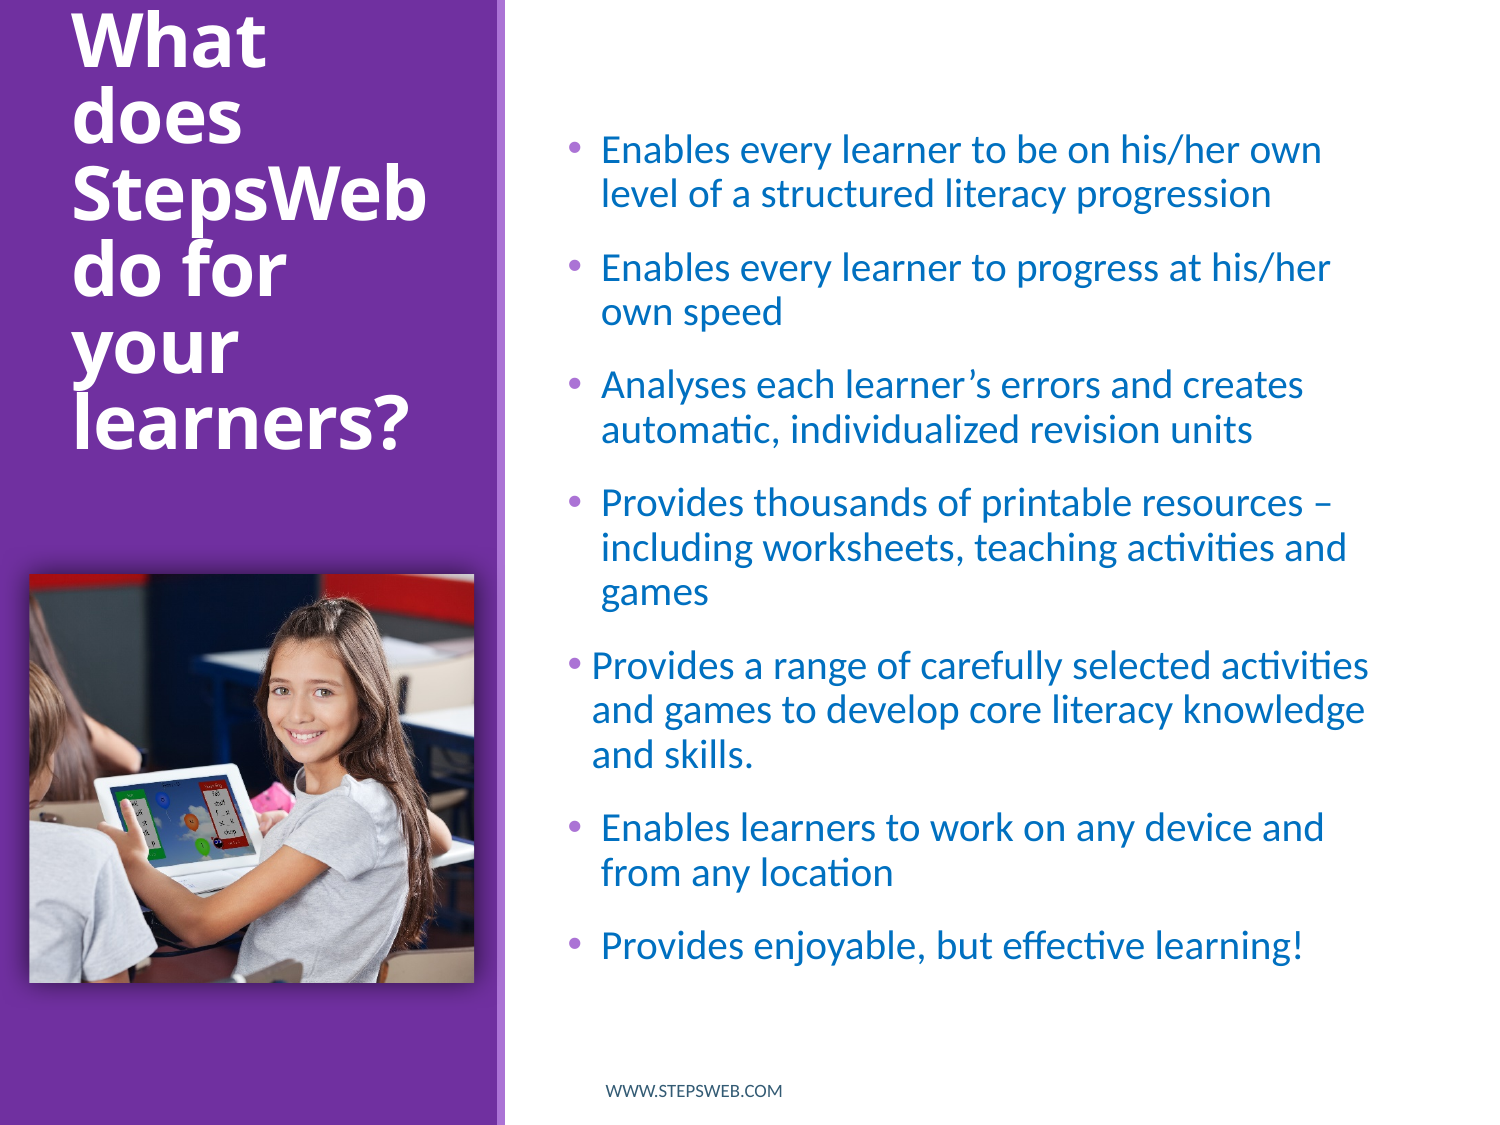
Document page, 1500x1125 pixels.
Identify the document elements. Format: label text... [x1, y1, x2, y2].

title What does StepsWeb do for your learners? [56, 97, 451, 473]
footer www.stepsweb.com [590, 1059, 1163, 1120]
list Enables every learner to be on his/her own level of a structured literacy progression Enables every learner to progress at his/her own speed Analyses each learner’s errors and creates automatic, individualized revision units Provides thousands of printable resources – including worksheets, teaching activities and games Provides a range of carefully selected activities and games to develop core literacy knowledge and skills. Enables learners to work on any device and from any location Provides enjoyable, but effective learning! [567, 120, 1390, 983]
picture [28, 574, 475, 983]
